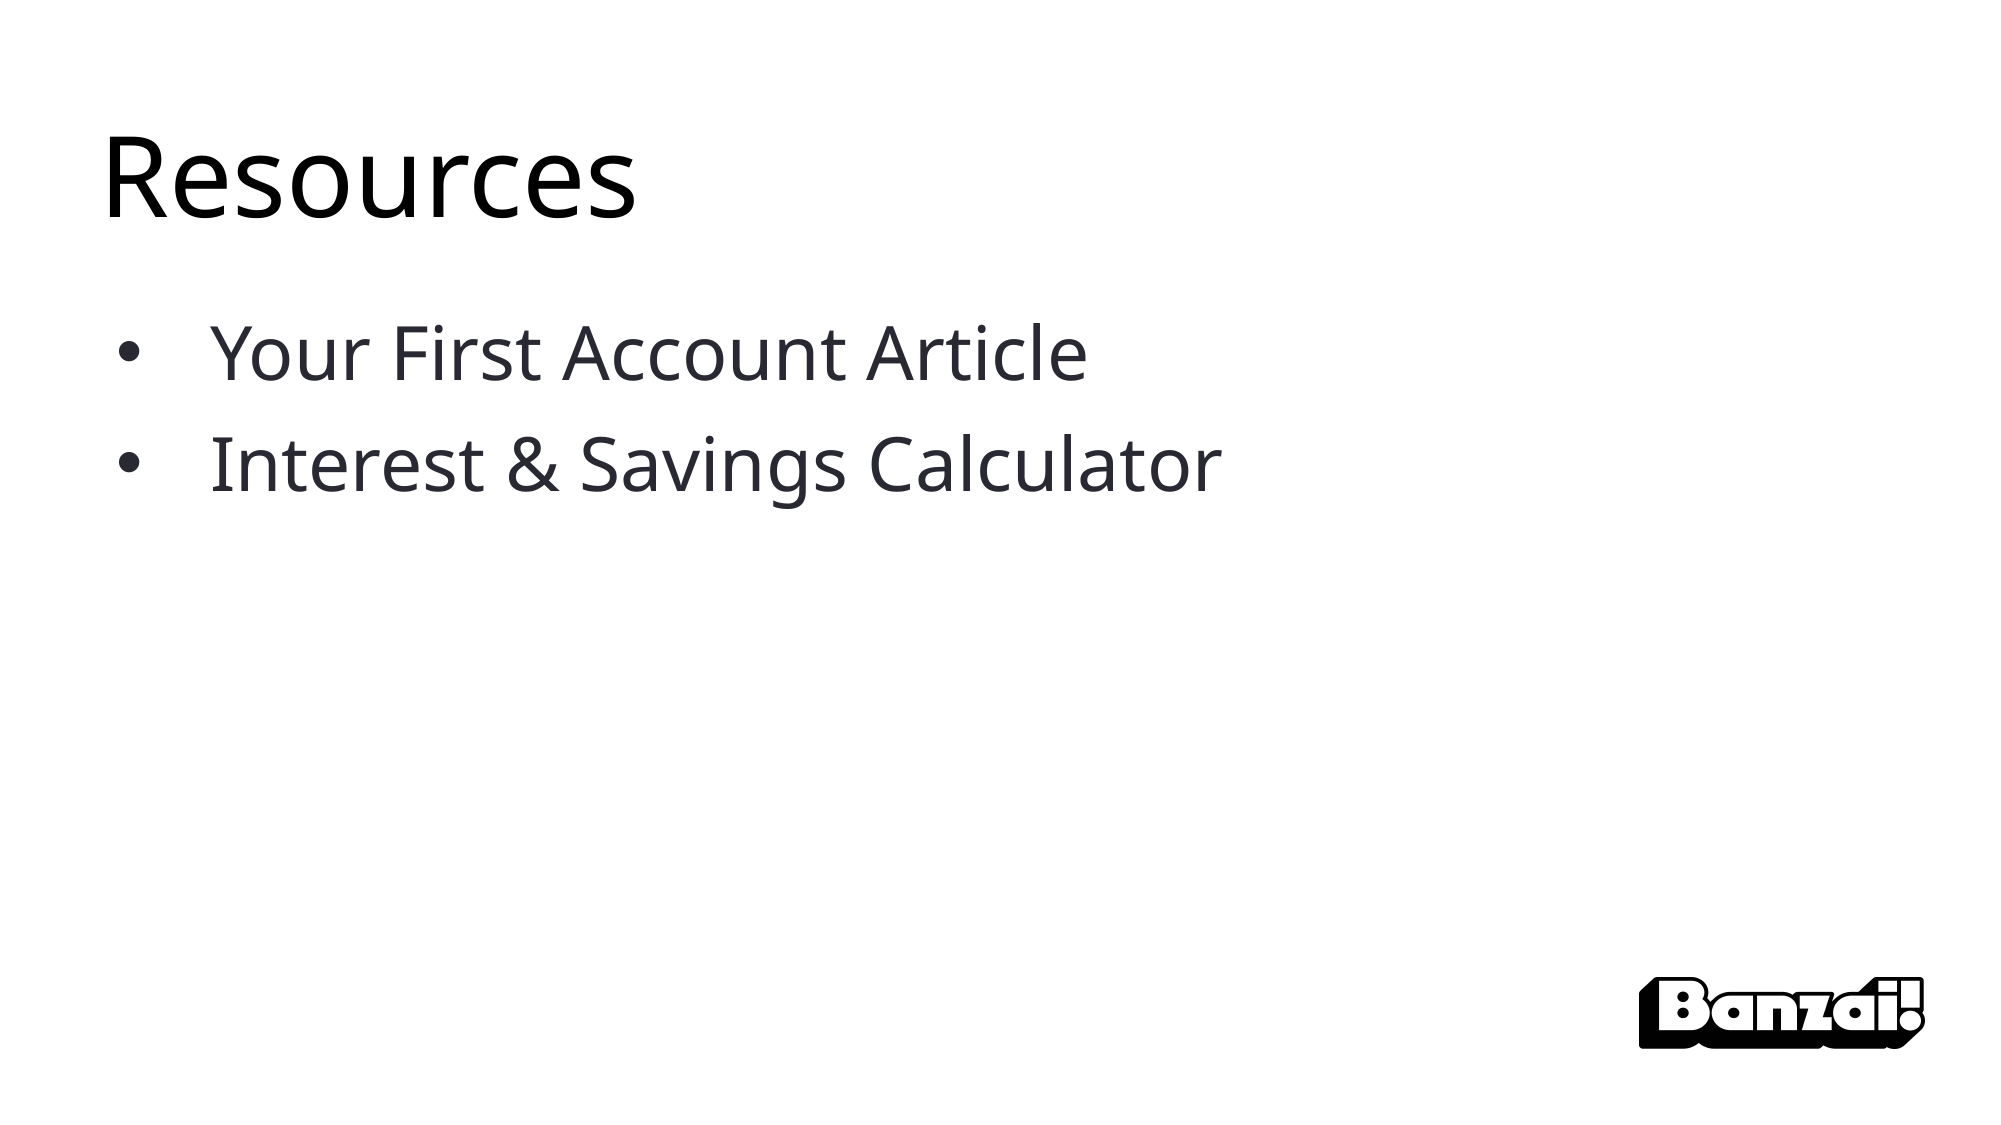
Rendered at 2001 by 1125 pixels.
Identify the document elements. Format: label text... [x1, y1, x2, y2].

subtitle Your First Account Article Interest & Savings Calculator [108, 297, 1875, 1058]
picture [1639, 977, 1925, 1050]
title Resources [91, 16, 1892, 250]
